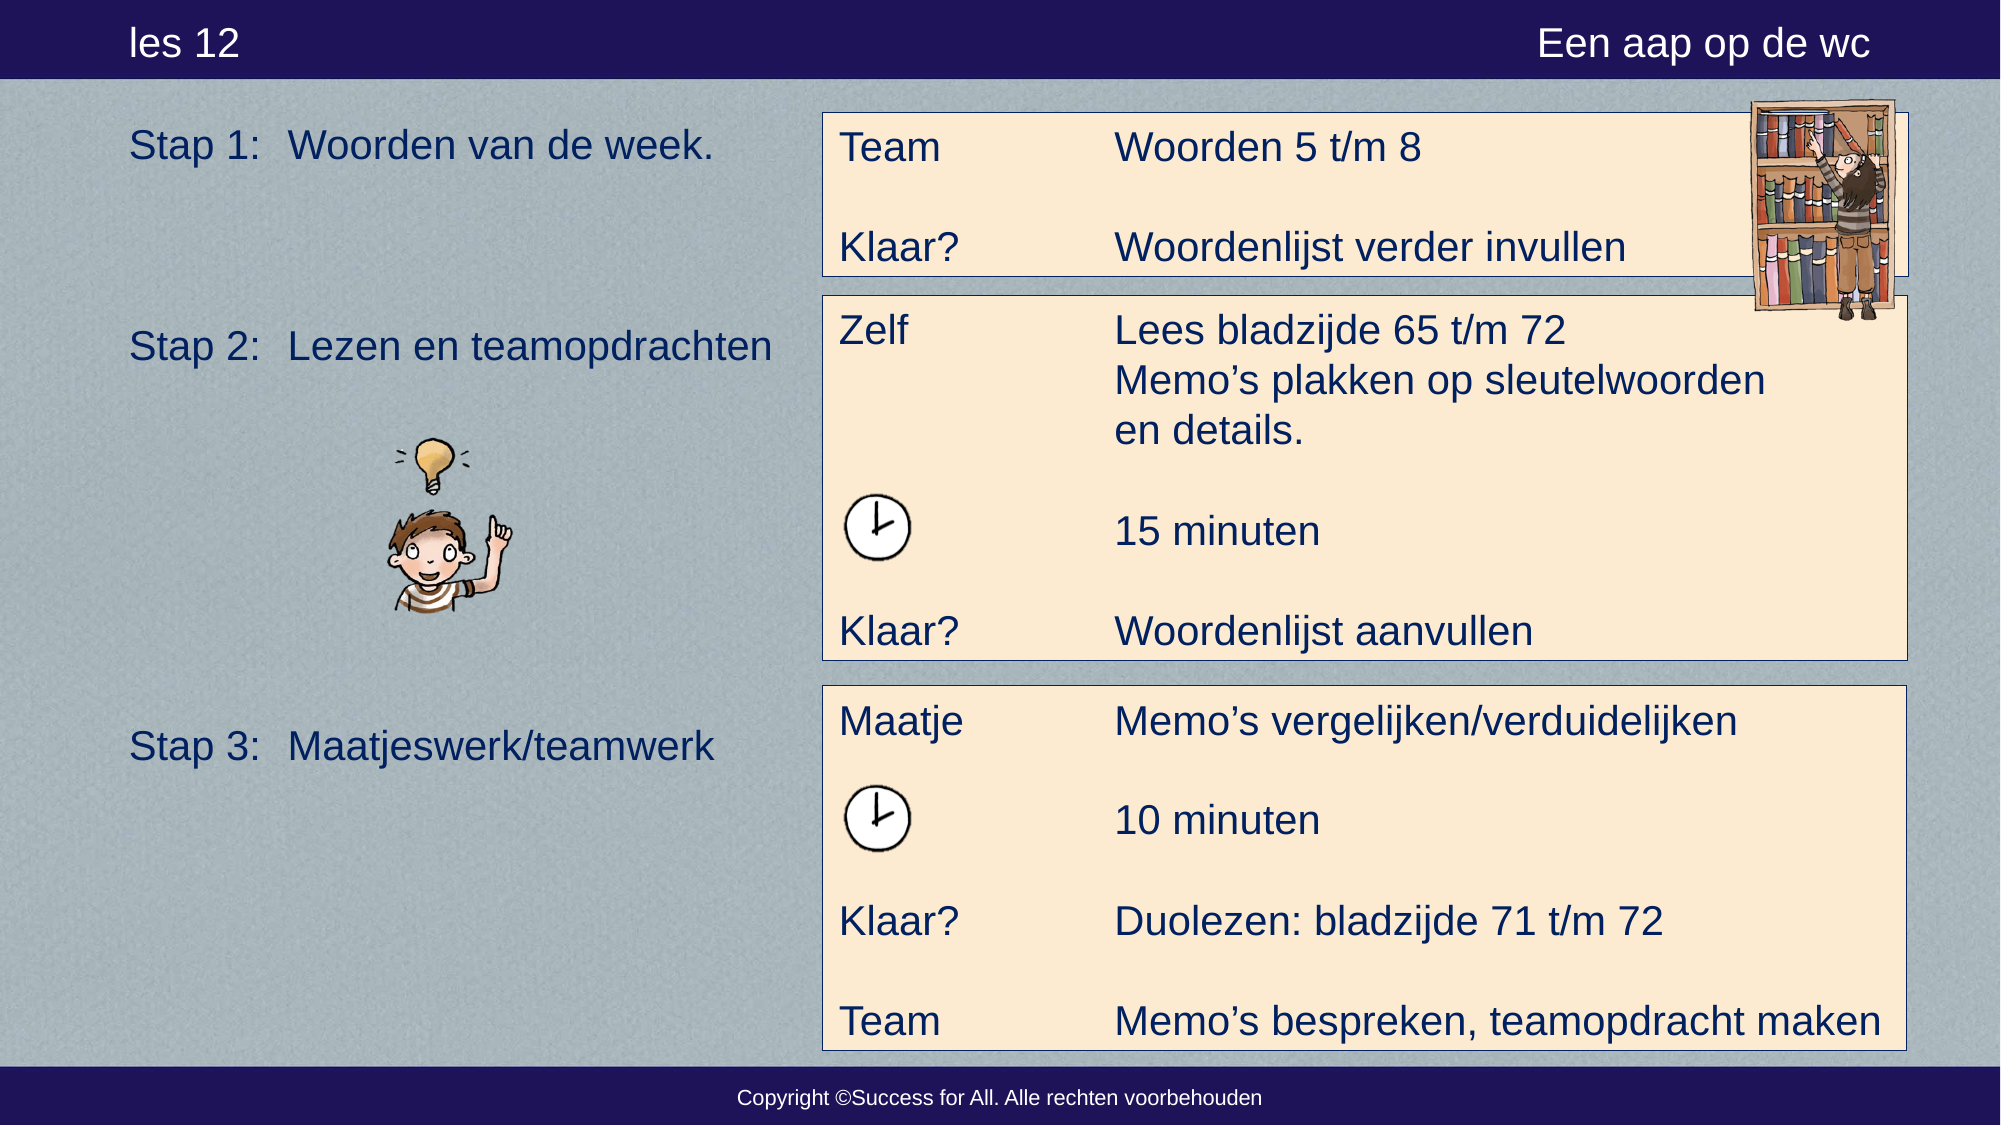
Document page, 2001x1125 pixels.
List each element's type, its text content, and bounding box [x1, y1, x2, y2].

text_box Team Woorden 5 t/m 8 Klaar? Woordenlijst verder invullen [822, 112, 1735, 277]
text_box les 12 [114, 8, 354, 73]
picture [0, 0, 2001, 1125]
text_box Zelf Lees bladzijde 65 t/m 72 Memo’s plakken op sleutelwoorden en details. 15 minuten Klaar? Woordenlijst aanvullen [907, 295, 1908, 661]
text_box Een aap op de wc [999, 8, 1886, 73]
text_box Stap 1: Woorden van de week. Stap 2: Lezen en teamopdrachten Stap 3: Maatjeswerk/teamwerk [114, 111, 907, 776]
text_box Maatje Memo’s vergelijken/verduidelijken 10 minuten Klaar? Duolezen: bladzijde 71 t/m 72 Team Memo’s bespreken, teamopdracht maken [822, 685, 1907, 1051]
text_box Copyright ©Success for All. Alle rechten voorbehouden [0, 1076, 2000, 1125]
